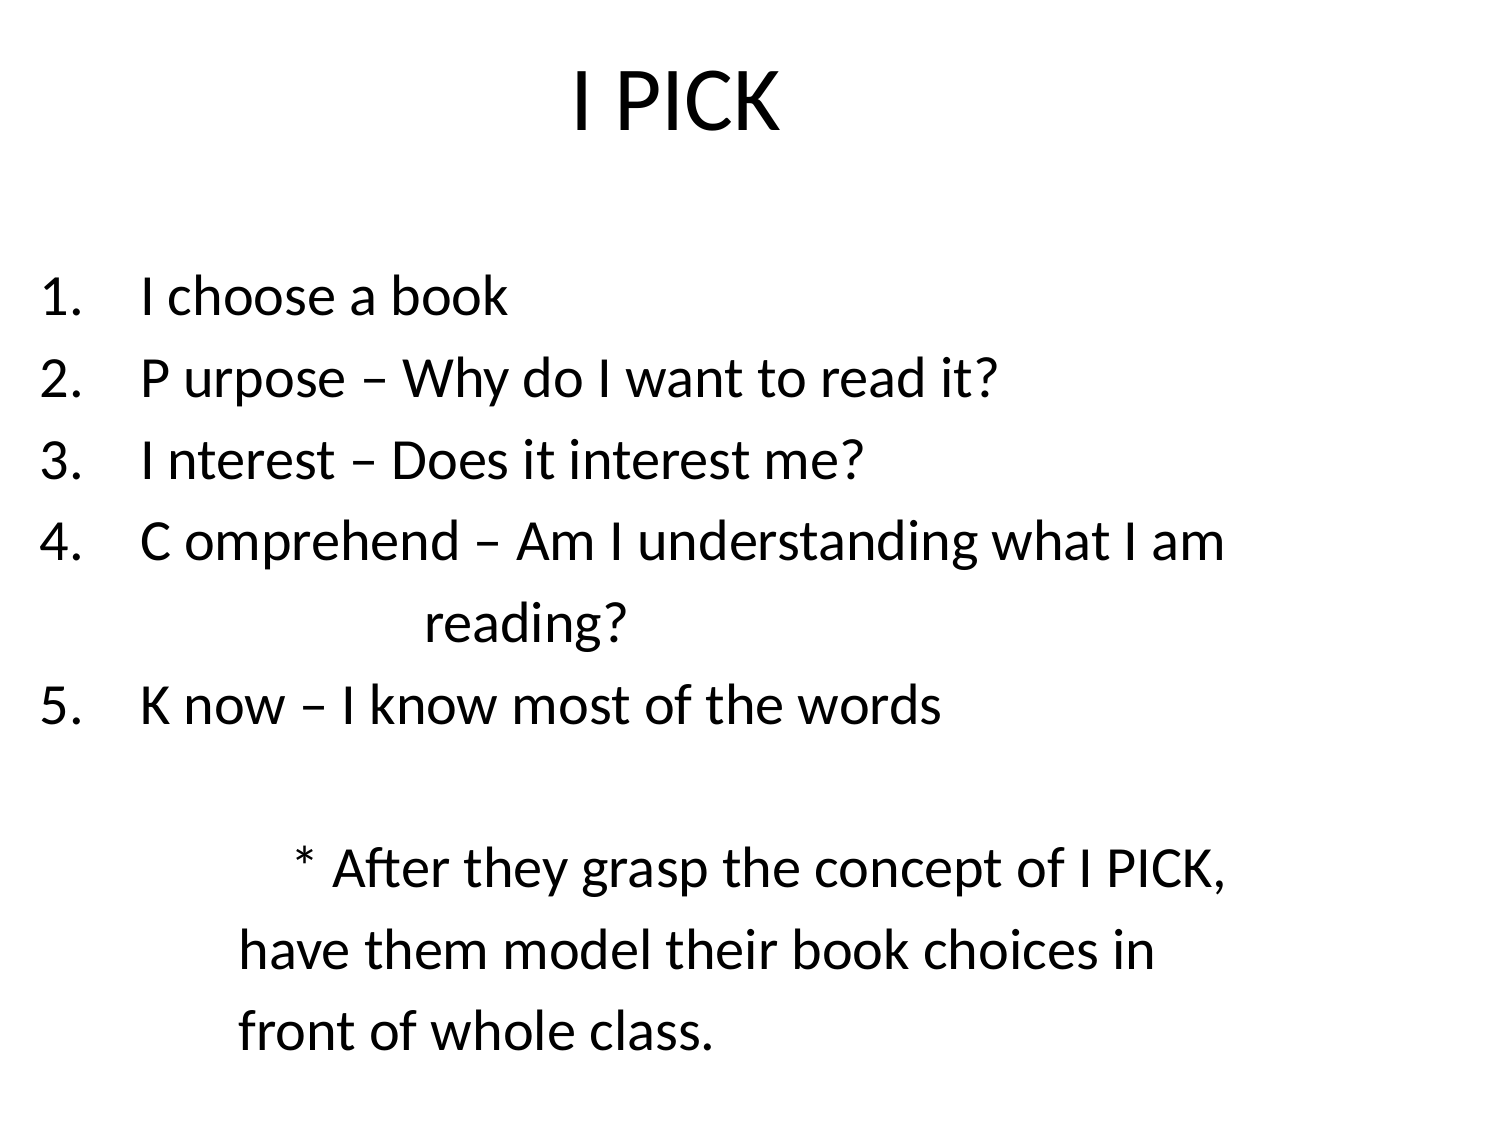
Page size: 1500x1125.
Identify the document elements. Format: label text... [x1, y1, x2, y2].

title I PICK [112, 24, 1240, 163]
list I choose a book P urpose – Why do I want to read it? I nterest – Does it interest me? C omprehend – Am I understanding what I am reading? K now – I know most of the words * After they grasp the concept of I PICK, have them model their book choices in front of whole class. [24, 249, 1451, 1101]
